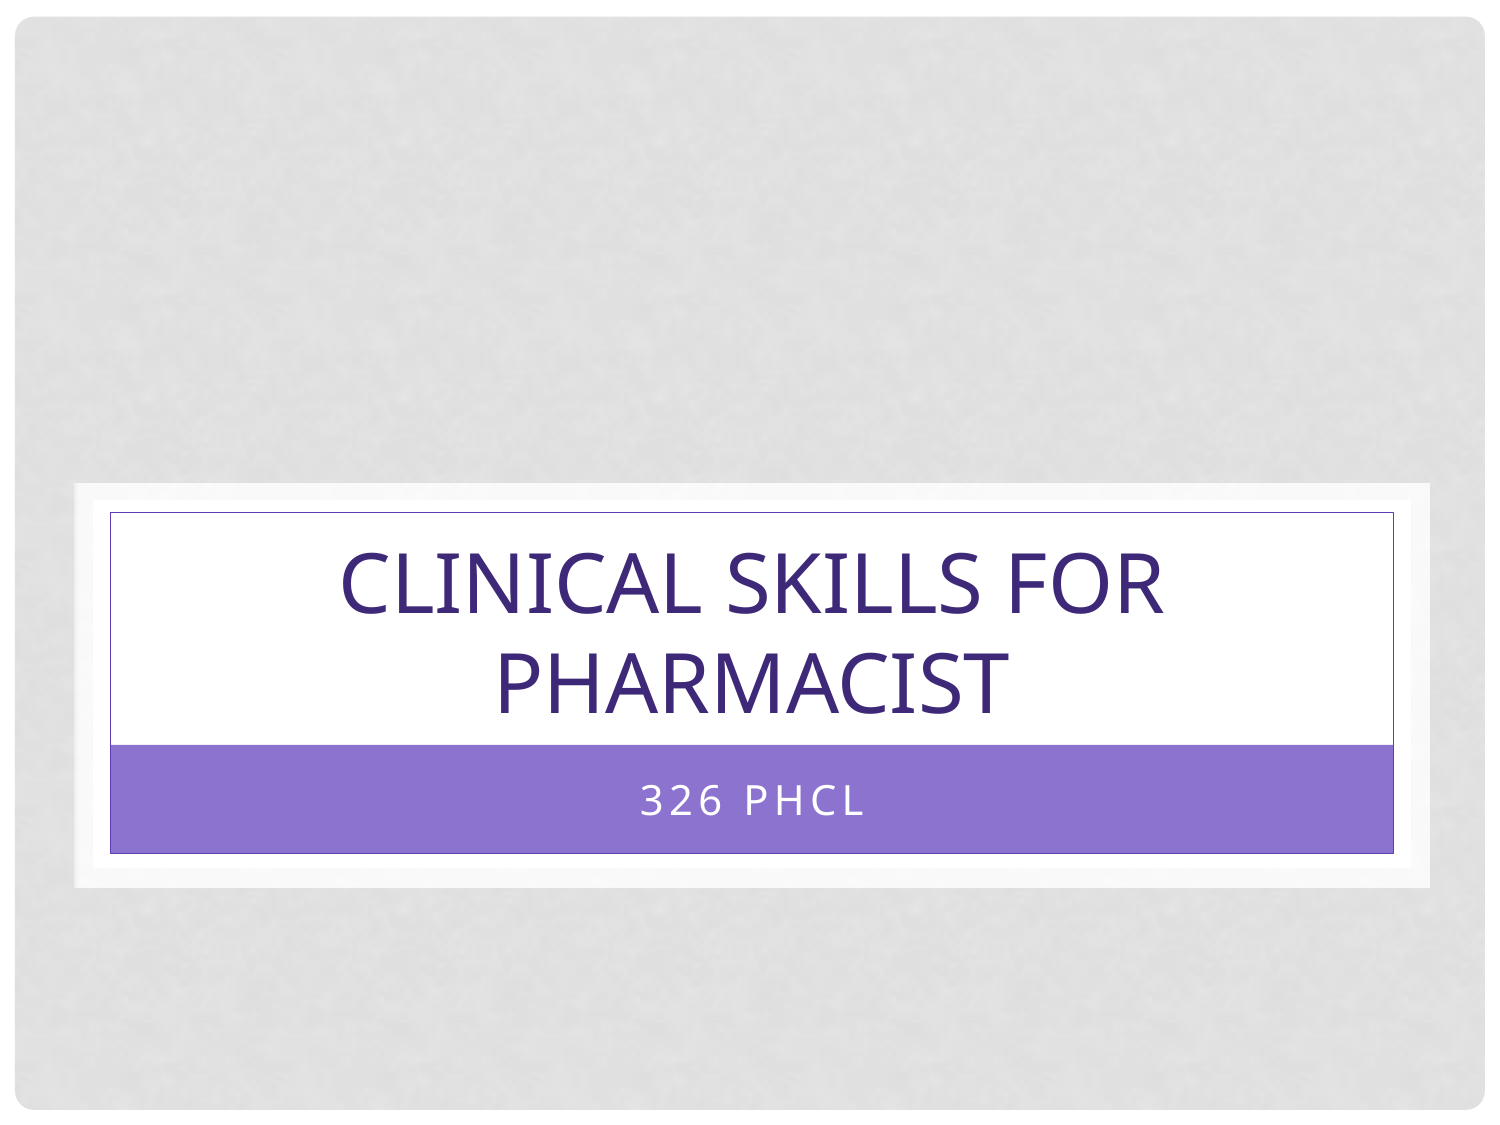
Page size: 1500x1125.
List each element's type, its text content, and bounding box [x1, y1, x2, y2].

title Clinical skills for pharmacist [120, 525, 1384, 738]
list 326 PHCL [120, 755, 1384, 842]
